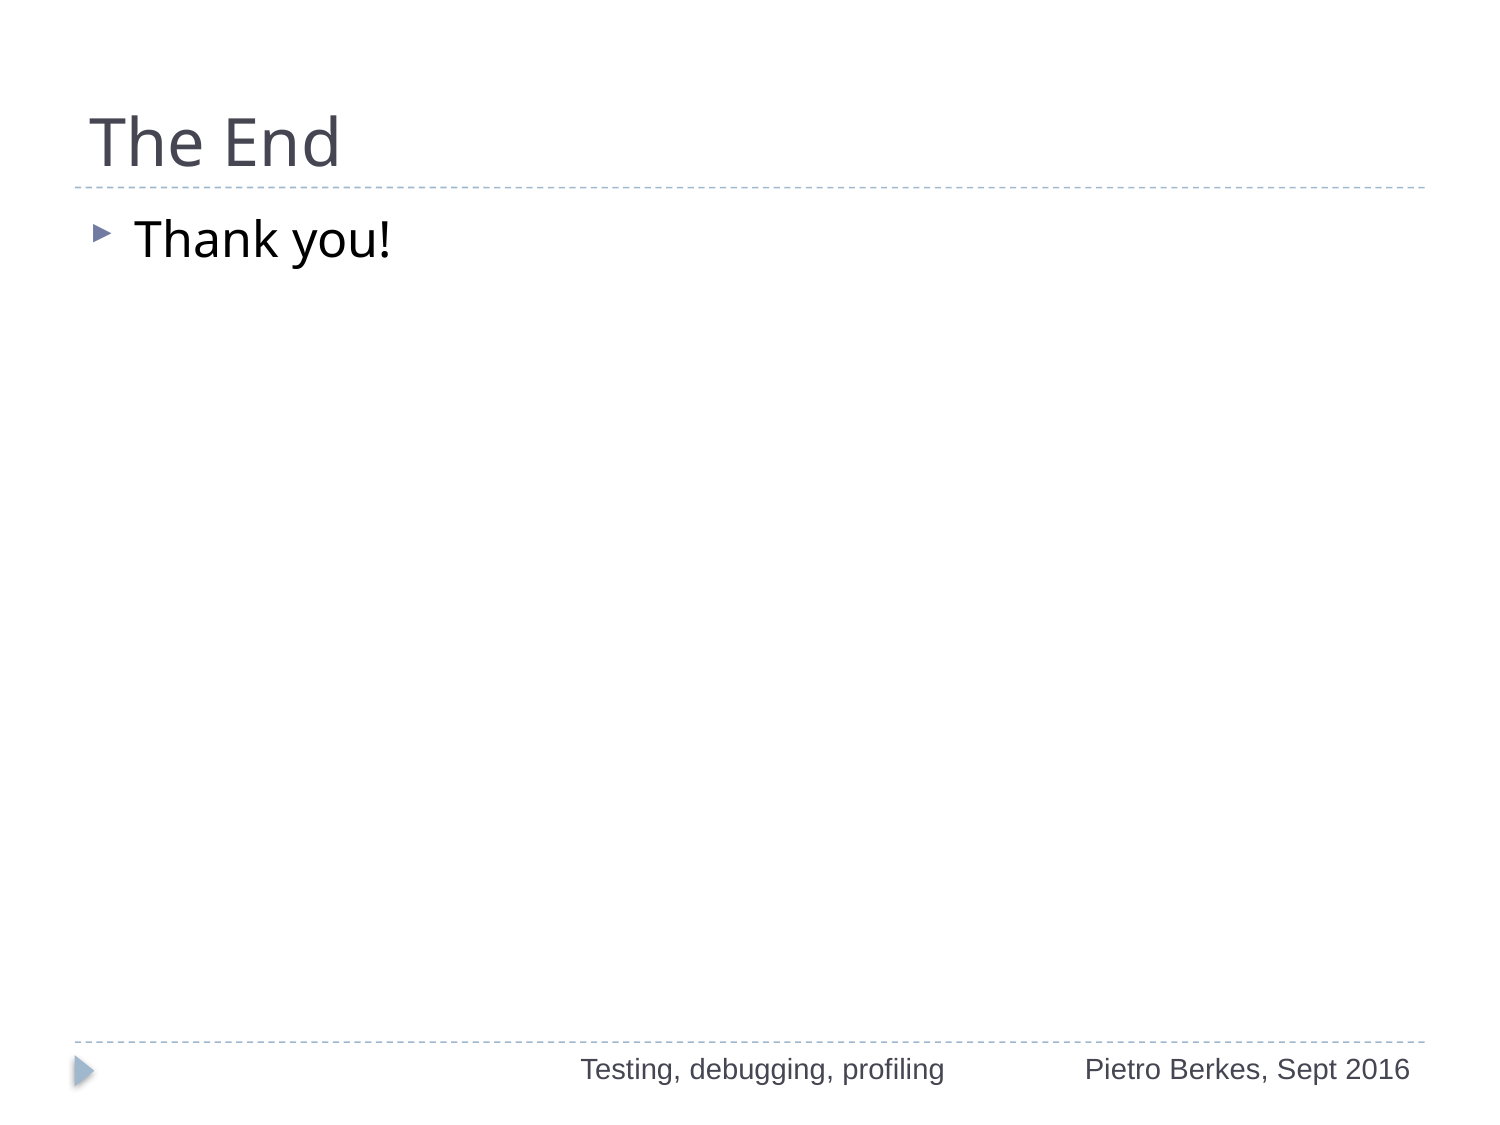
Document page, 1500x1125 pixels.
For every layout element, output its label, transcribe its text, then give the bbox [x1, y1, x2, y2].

footer Testing, debugging, profiling [475, 1042, 1051, 1103]
list Thank you! [75, 200, 1425, 1010]
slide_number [1051, 1042, 1426, 1103]
title The End [75, 24, 1425, 188]
